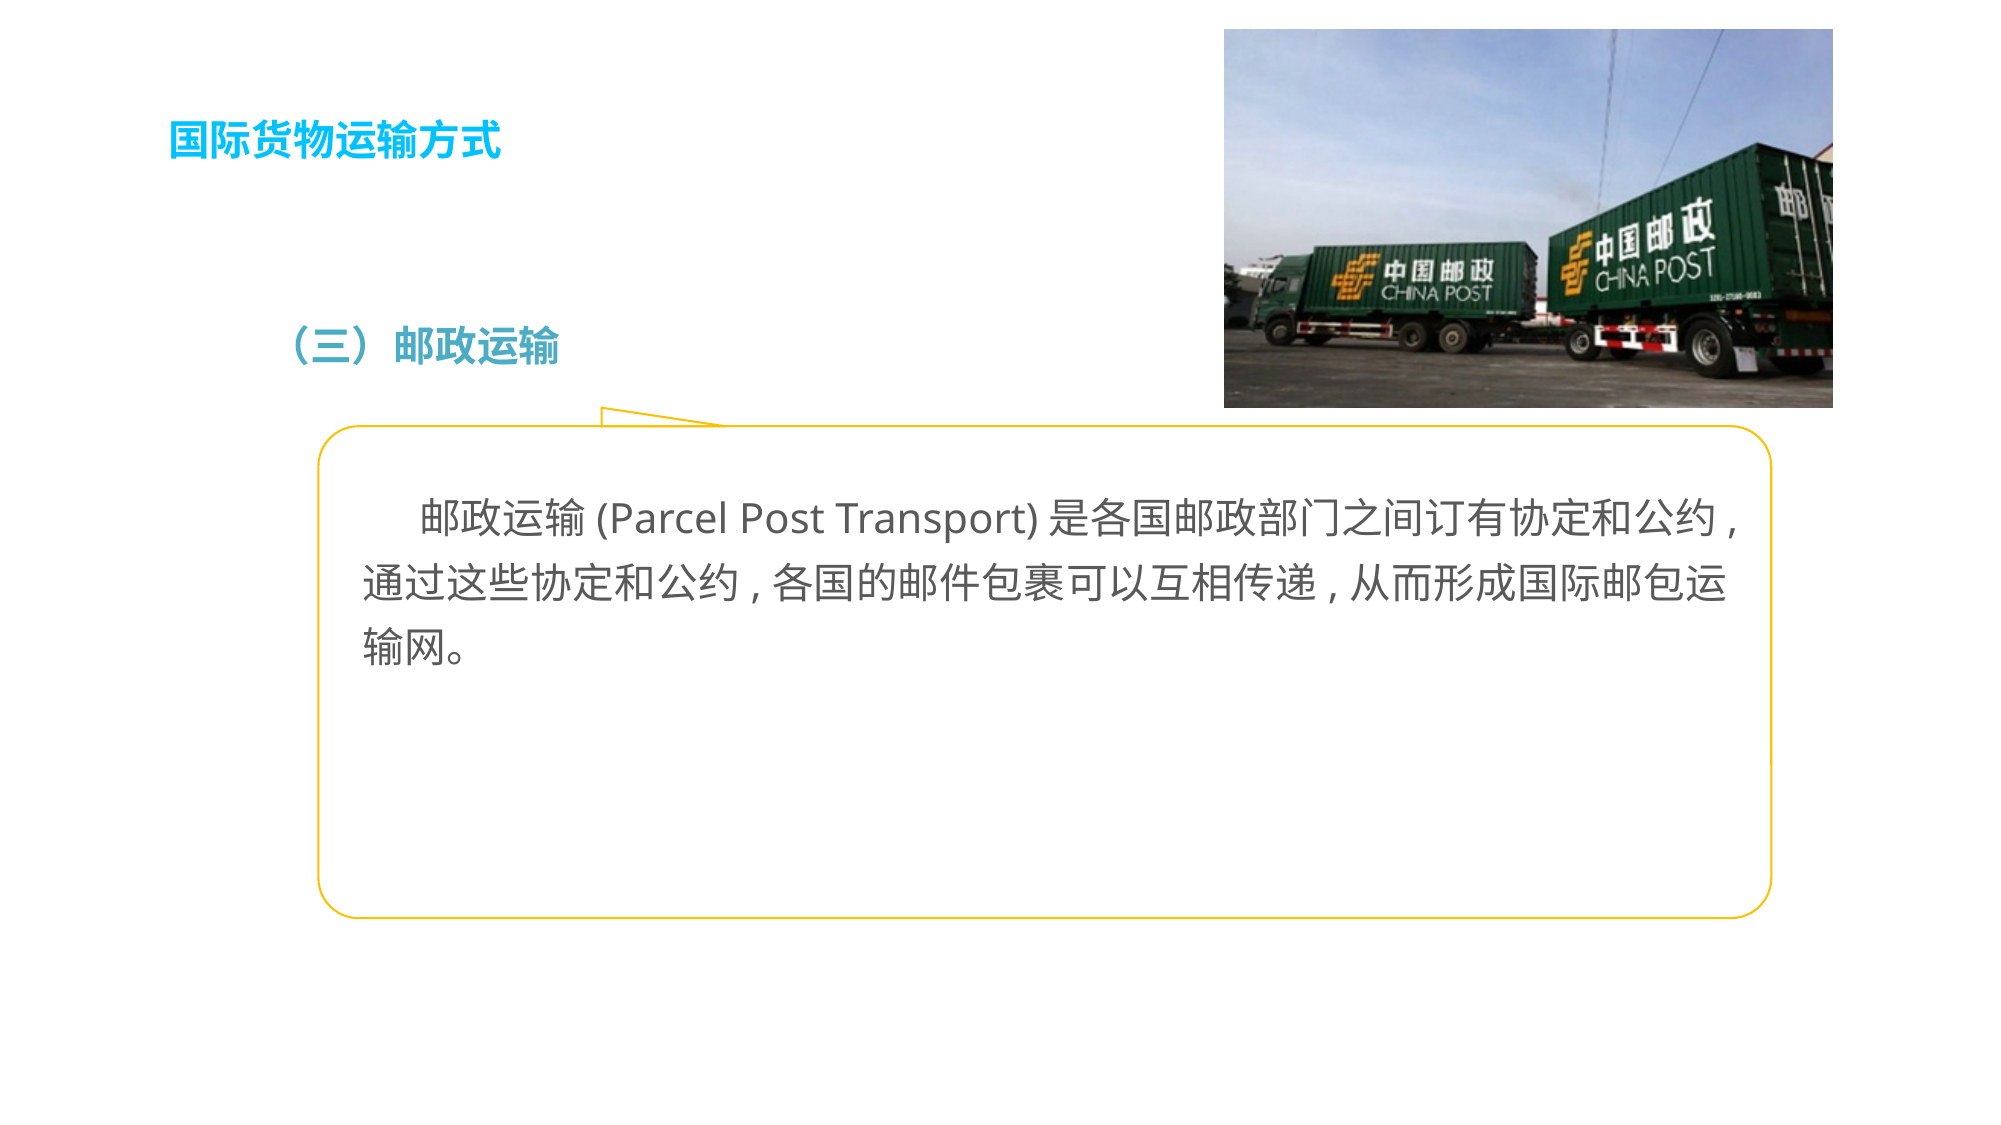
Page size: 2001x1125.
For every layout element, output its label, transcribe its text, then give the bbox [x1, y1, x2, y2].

text_box （三）邮政运输 [253, 286, 1224, 377]
text_box 国际货物运输方式 [153, 106, 860, 172]
picture [1224, 29, 1833, 408]
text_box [318, 407, 1772, 919]
